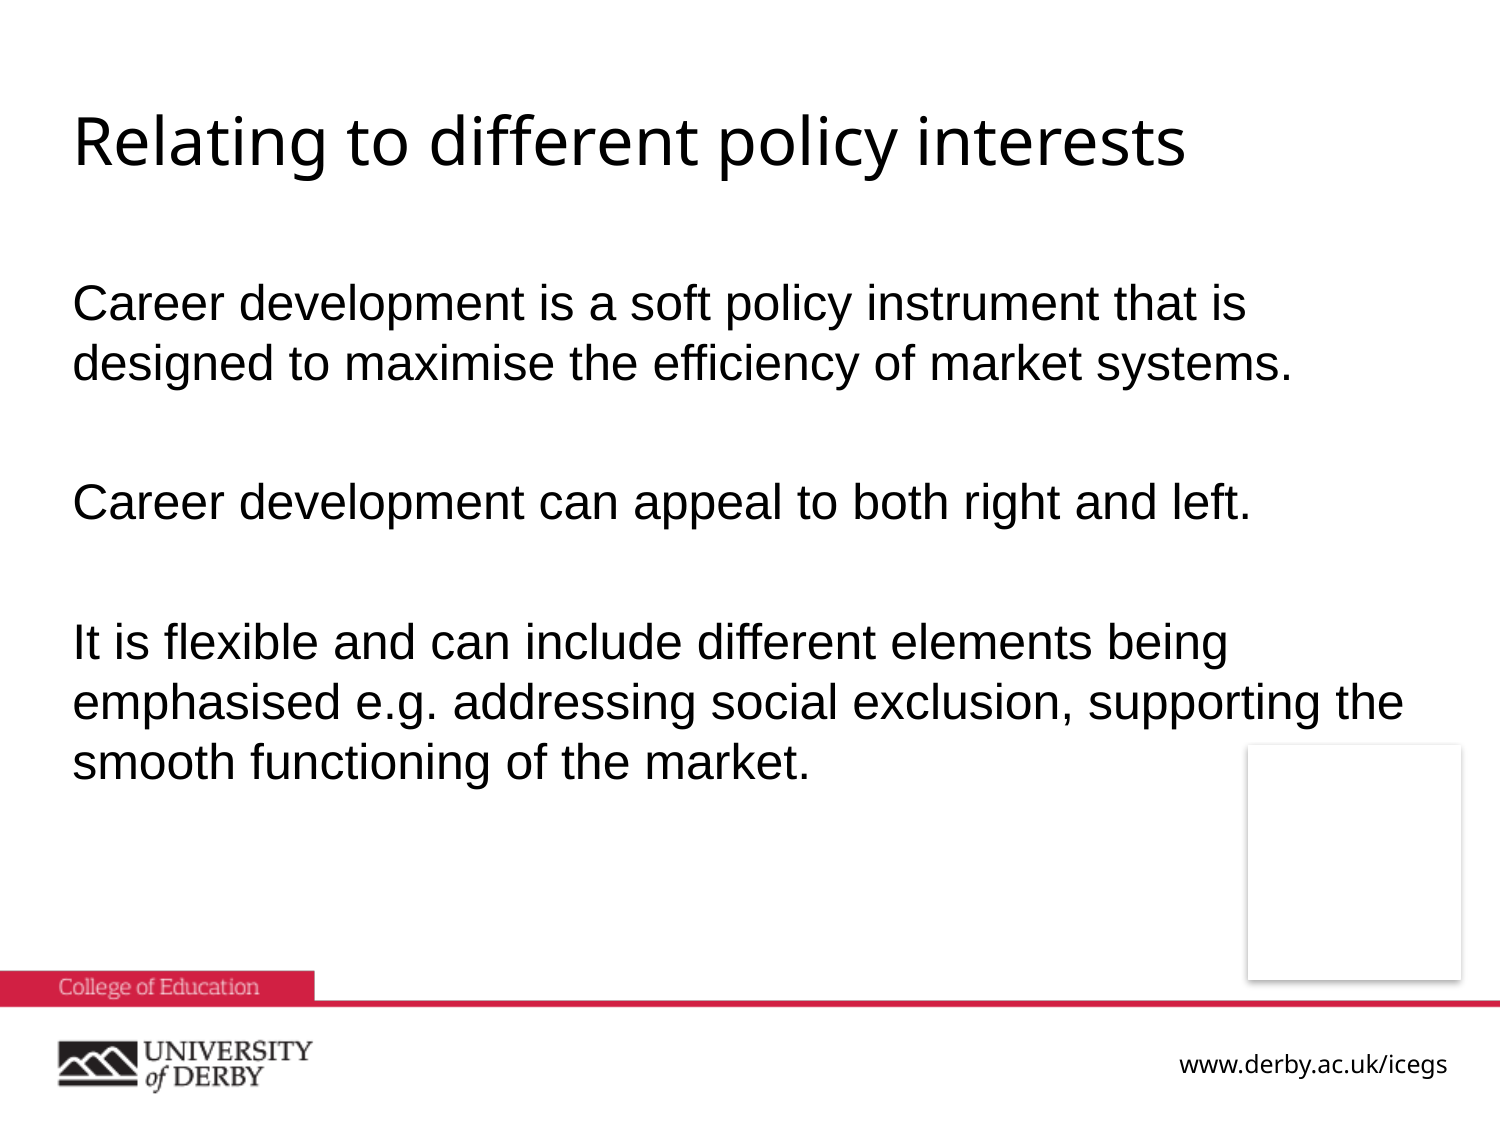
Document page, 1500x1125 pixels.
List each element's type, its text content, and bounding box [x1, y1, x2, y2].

list Career development is a soft policy instrument that is designed to maximise the efficiency of market systems. Career development can appeal to both right and left. It is flexible and can include different elements being emphasised e.g. addressing social exclusion, supporting the smooth functioning of the market. [57, 262, 1425, 934]
title Relating to different policy interests [57, 45, 1425, 233]
